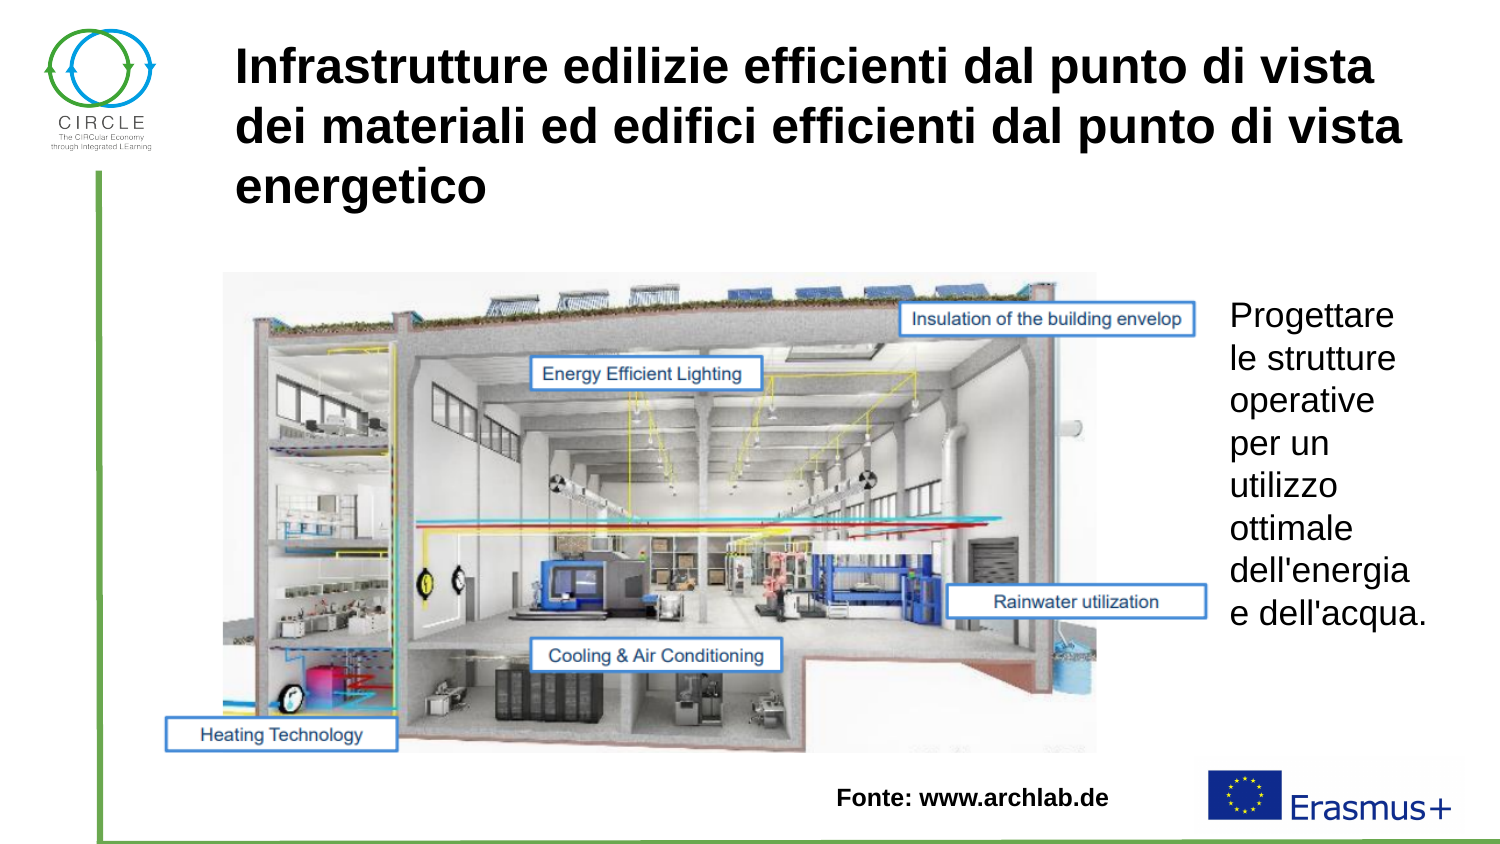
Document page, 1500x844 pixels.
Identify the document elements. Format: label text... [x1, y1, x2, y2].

text_box Infrastrutture edilizie efficienti dal punto di vista dei materiali ed edifici efficienti dal punto di vista energetico [219, 25, 1448, 183]
picture [1193, 755, 1465, 834]
picture [32, 24, 167, 156]
picture [160, 271, 1211, 753]
text_box Fonte: www.archlab.de [821, 774, 1172, 820]
text_box Progettare le strutture operative per un utilizzo ottimale dell'energia e dell'acqua. [1215, 284, 1444, 643]
